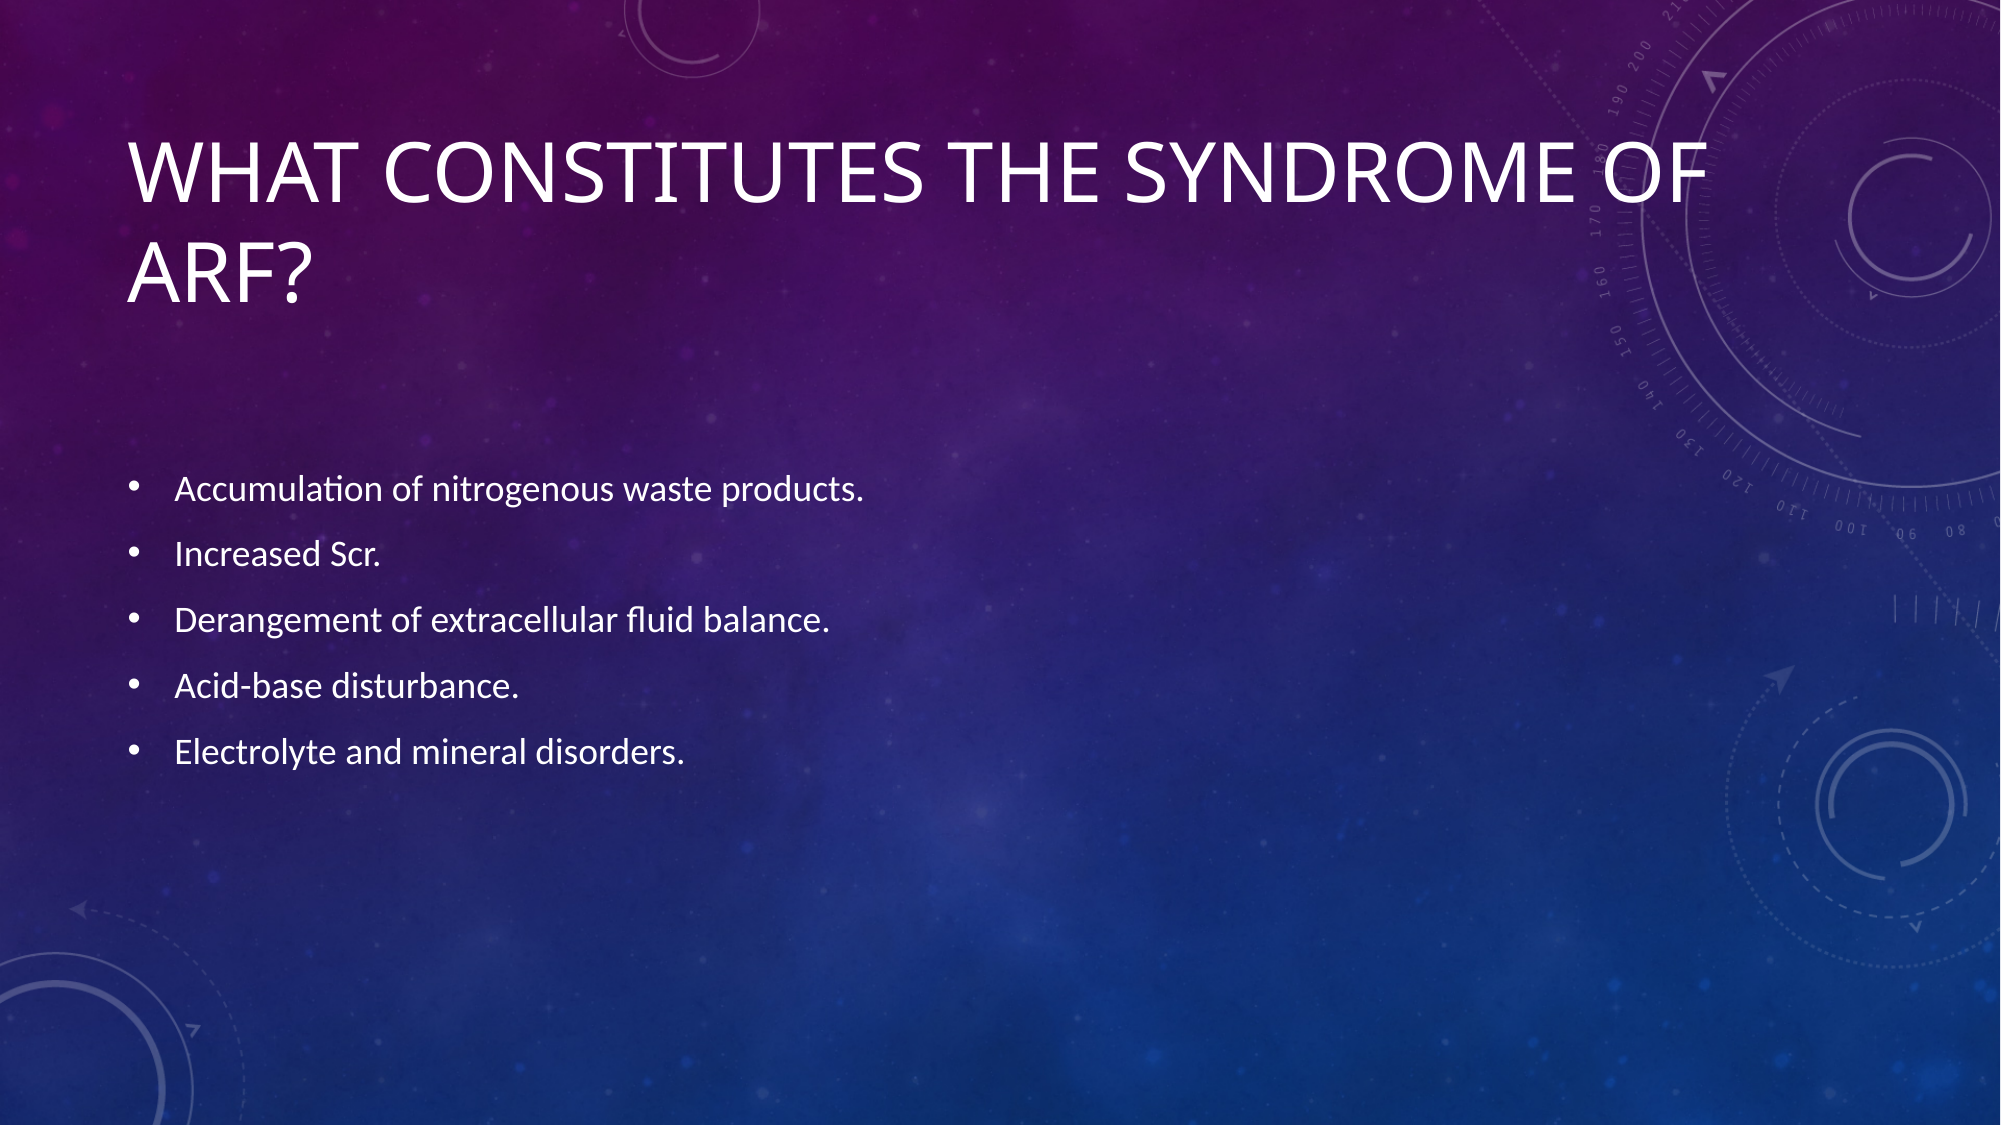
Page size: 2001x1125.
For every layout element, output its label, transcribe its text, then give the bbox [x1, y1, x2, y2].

title What constitutes the syndrome of ARF? [112, 99, 1775, 339]
picture [0, 0, 2001, 1125]
list Accumulation of nitrogenous waste products. Increased Scr. Derangement of extracellular fluid balance. Acid-base disturbance. Electrolyte and mineral disorders. [112, 351, 1775, 950]
